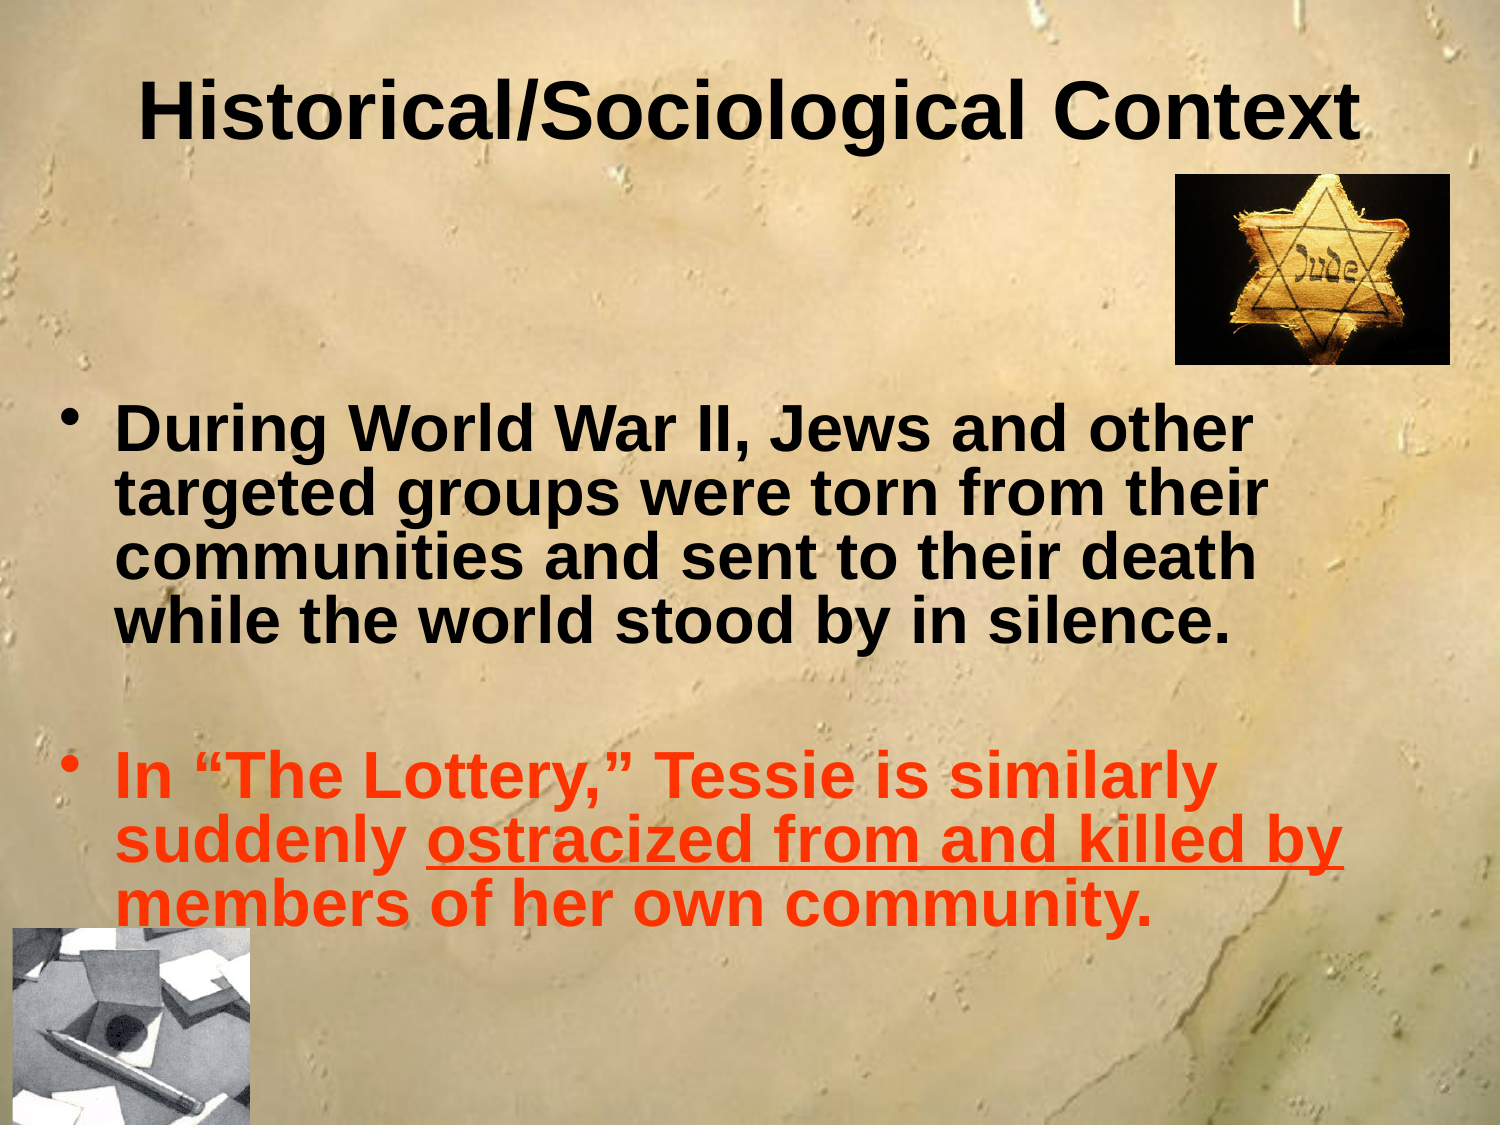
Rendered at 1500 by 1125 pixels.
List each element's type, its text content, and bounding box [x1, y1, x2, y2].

title Historical/Sociological Context [74, 12, 1426, 201]
picture [0, 0, 1500, 1125]
list During World War II, Jews and other targeted groups were torn from their communities and sent to their death while the world stood by in silence. In “The Lottery,” Tessie is similarly suddenly ostracized from and killed by members of her own community. [43, 299, 1457, 988]
